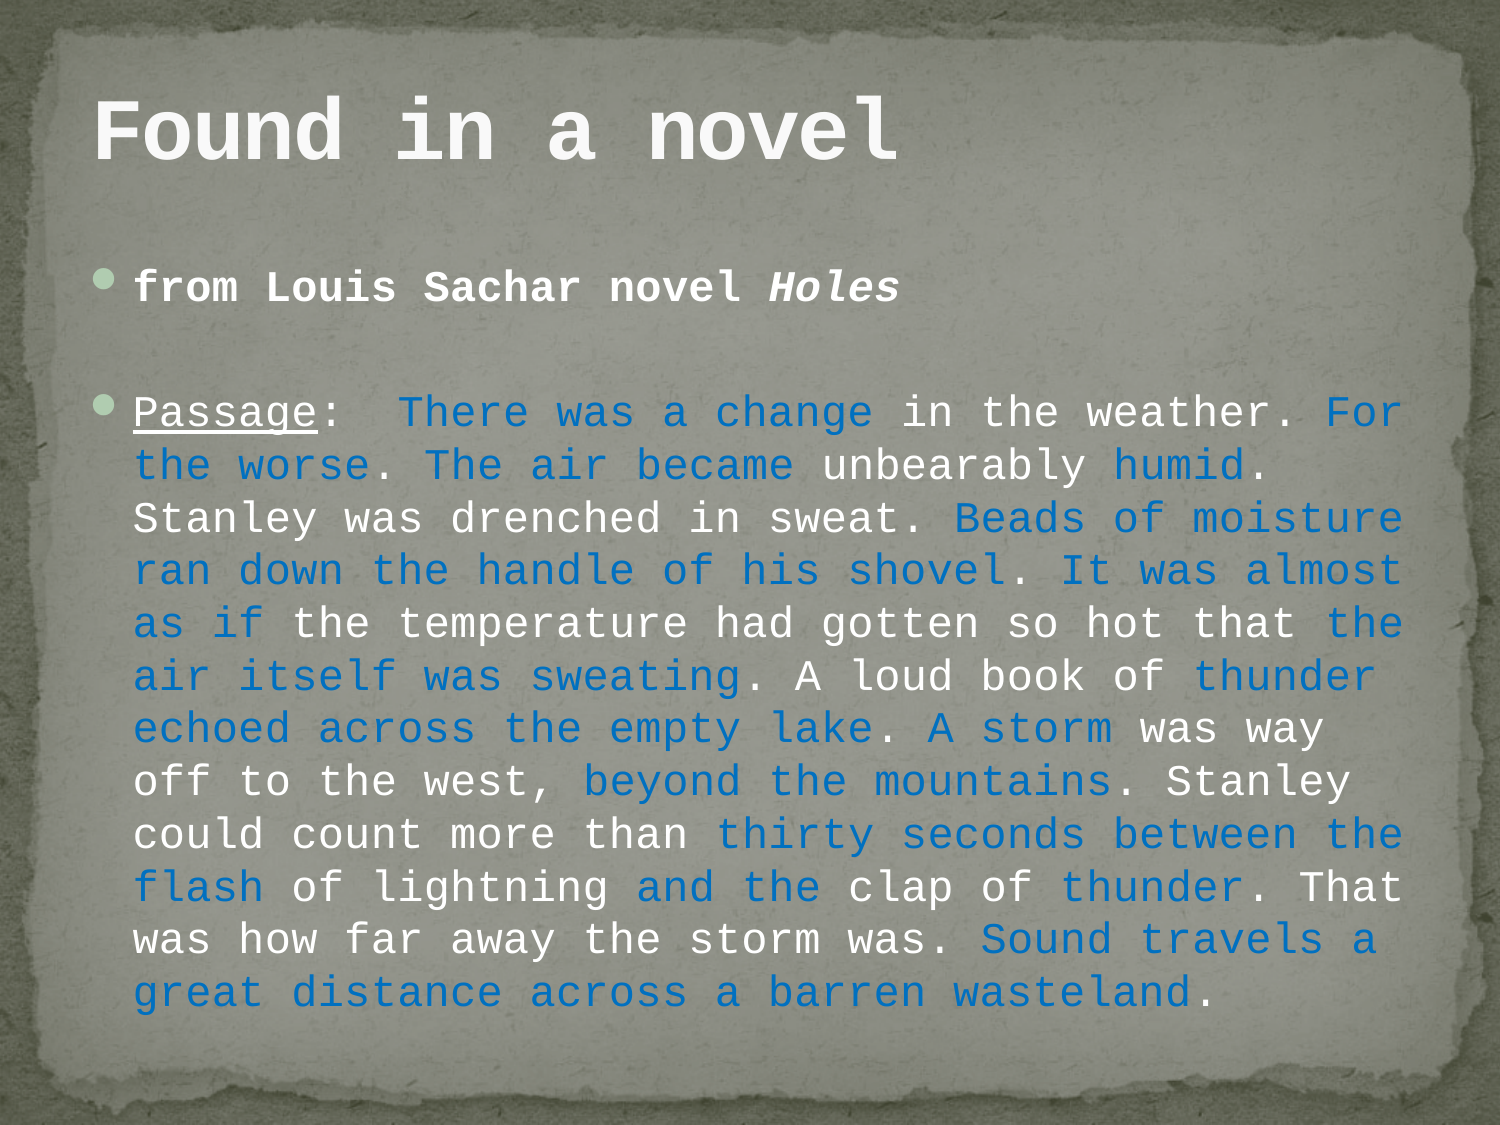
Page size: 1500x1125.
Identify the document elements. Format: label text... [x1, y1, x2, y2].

list from Louis Sachar novel Holes Passage: There was a change in the weather. For the worse. The air became unbearably humid. Stanley was drenched in sweat. Beads of moisture ran down the handle of his shovel. It was almost as if the temperature had gotten so hot that the air itself was sweating. A loud book of thunder echoed across the empty lake. A storm was way off to the west, beyond the mountains. Stanley could count more than thirty seconds between the flash of lightning and the clap of thunder. That was how far away the storm was. Sound travels a great distance across a barren wasteland. [75, 249, 1425, 1059]
title Found in a novel [76, 19, 1427, 185]
